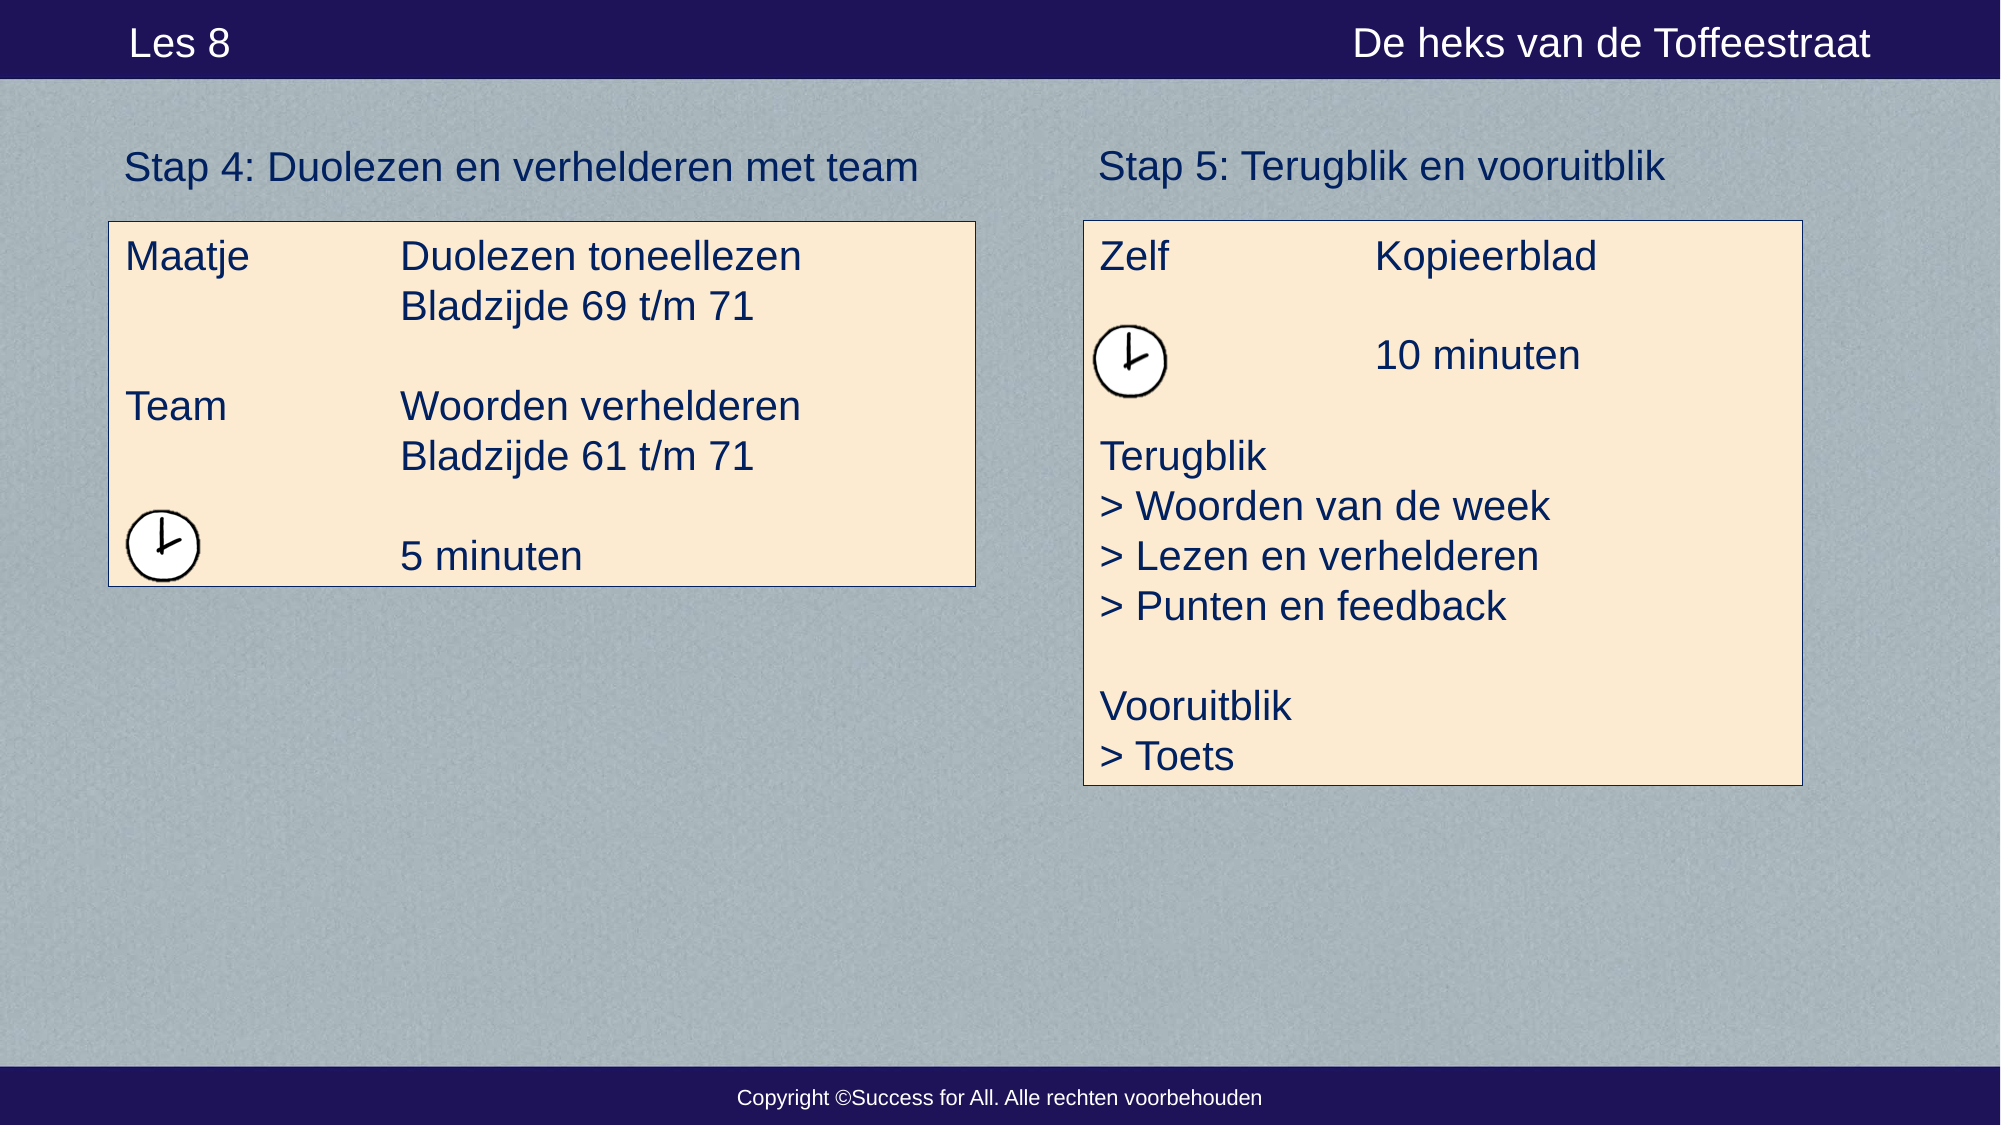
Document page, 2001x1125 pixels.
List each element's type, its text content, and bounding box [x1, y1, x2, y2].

text_box Stap 5: Terugblik en vooruitblik [1083, 131, 1876, 197]
text_box Stap 4: Duolezen en verhelderen met team [108, 132, 952, 198]
text_box Copyright ©Success for All. Alle rechten voorbehouden [0, 1076, 2000, 1125]
text_box Les 8 [114, 8, 354, 73]
text_box De heks van de Toffeestraat [999, 8, 1886, 73]
text_box Maatje Duolezen toneellezen Bladzijde 69 t/m 71 Team Woorden verhelderen Bladzijde 61 t/m 71 5 minuten [108, 221, 976, 587]
text_box Zelf Kopieerblad 10 minuten Terugblik > Woorden van de week > Lezen en verhelderen > Punten en feedback Vooruitblik > Toets [1083, 220, 1803, 786]
picture [0, 0, 2001, 1125]
